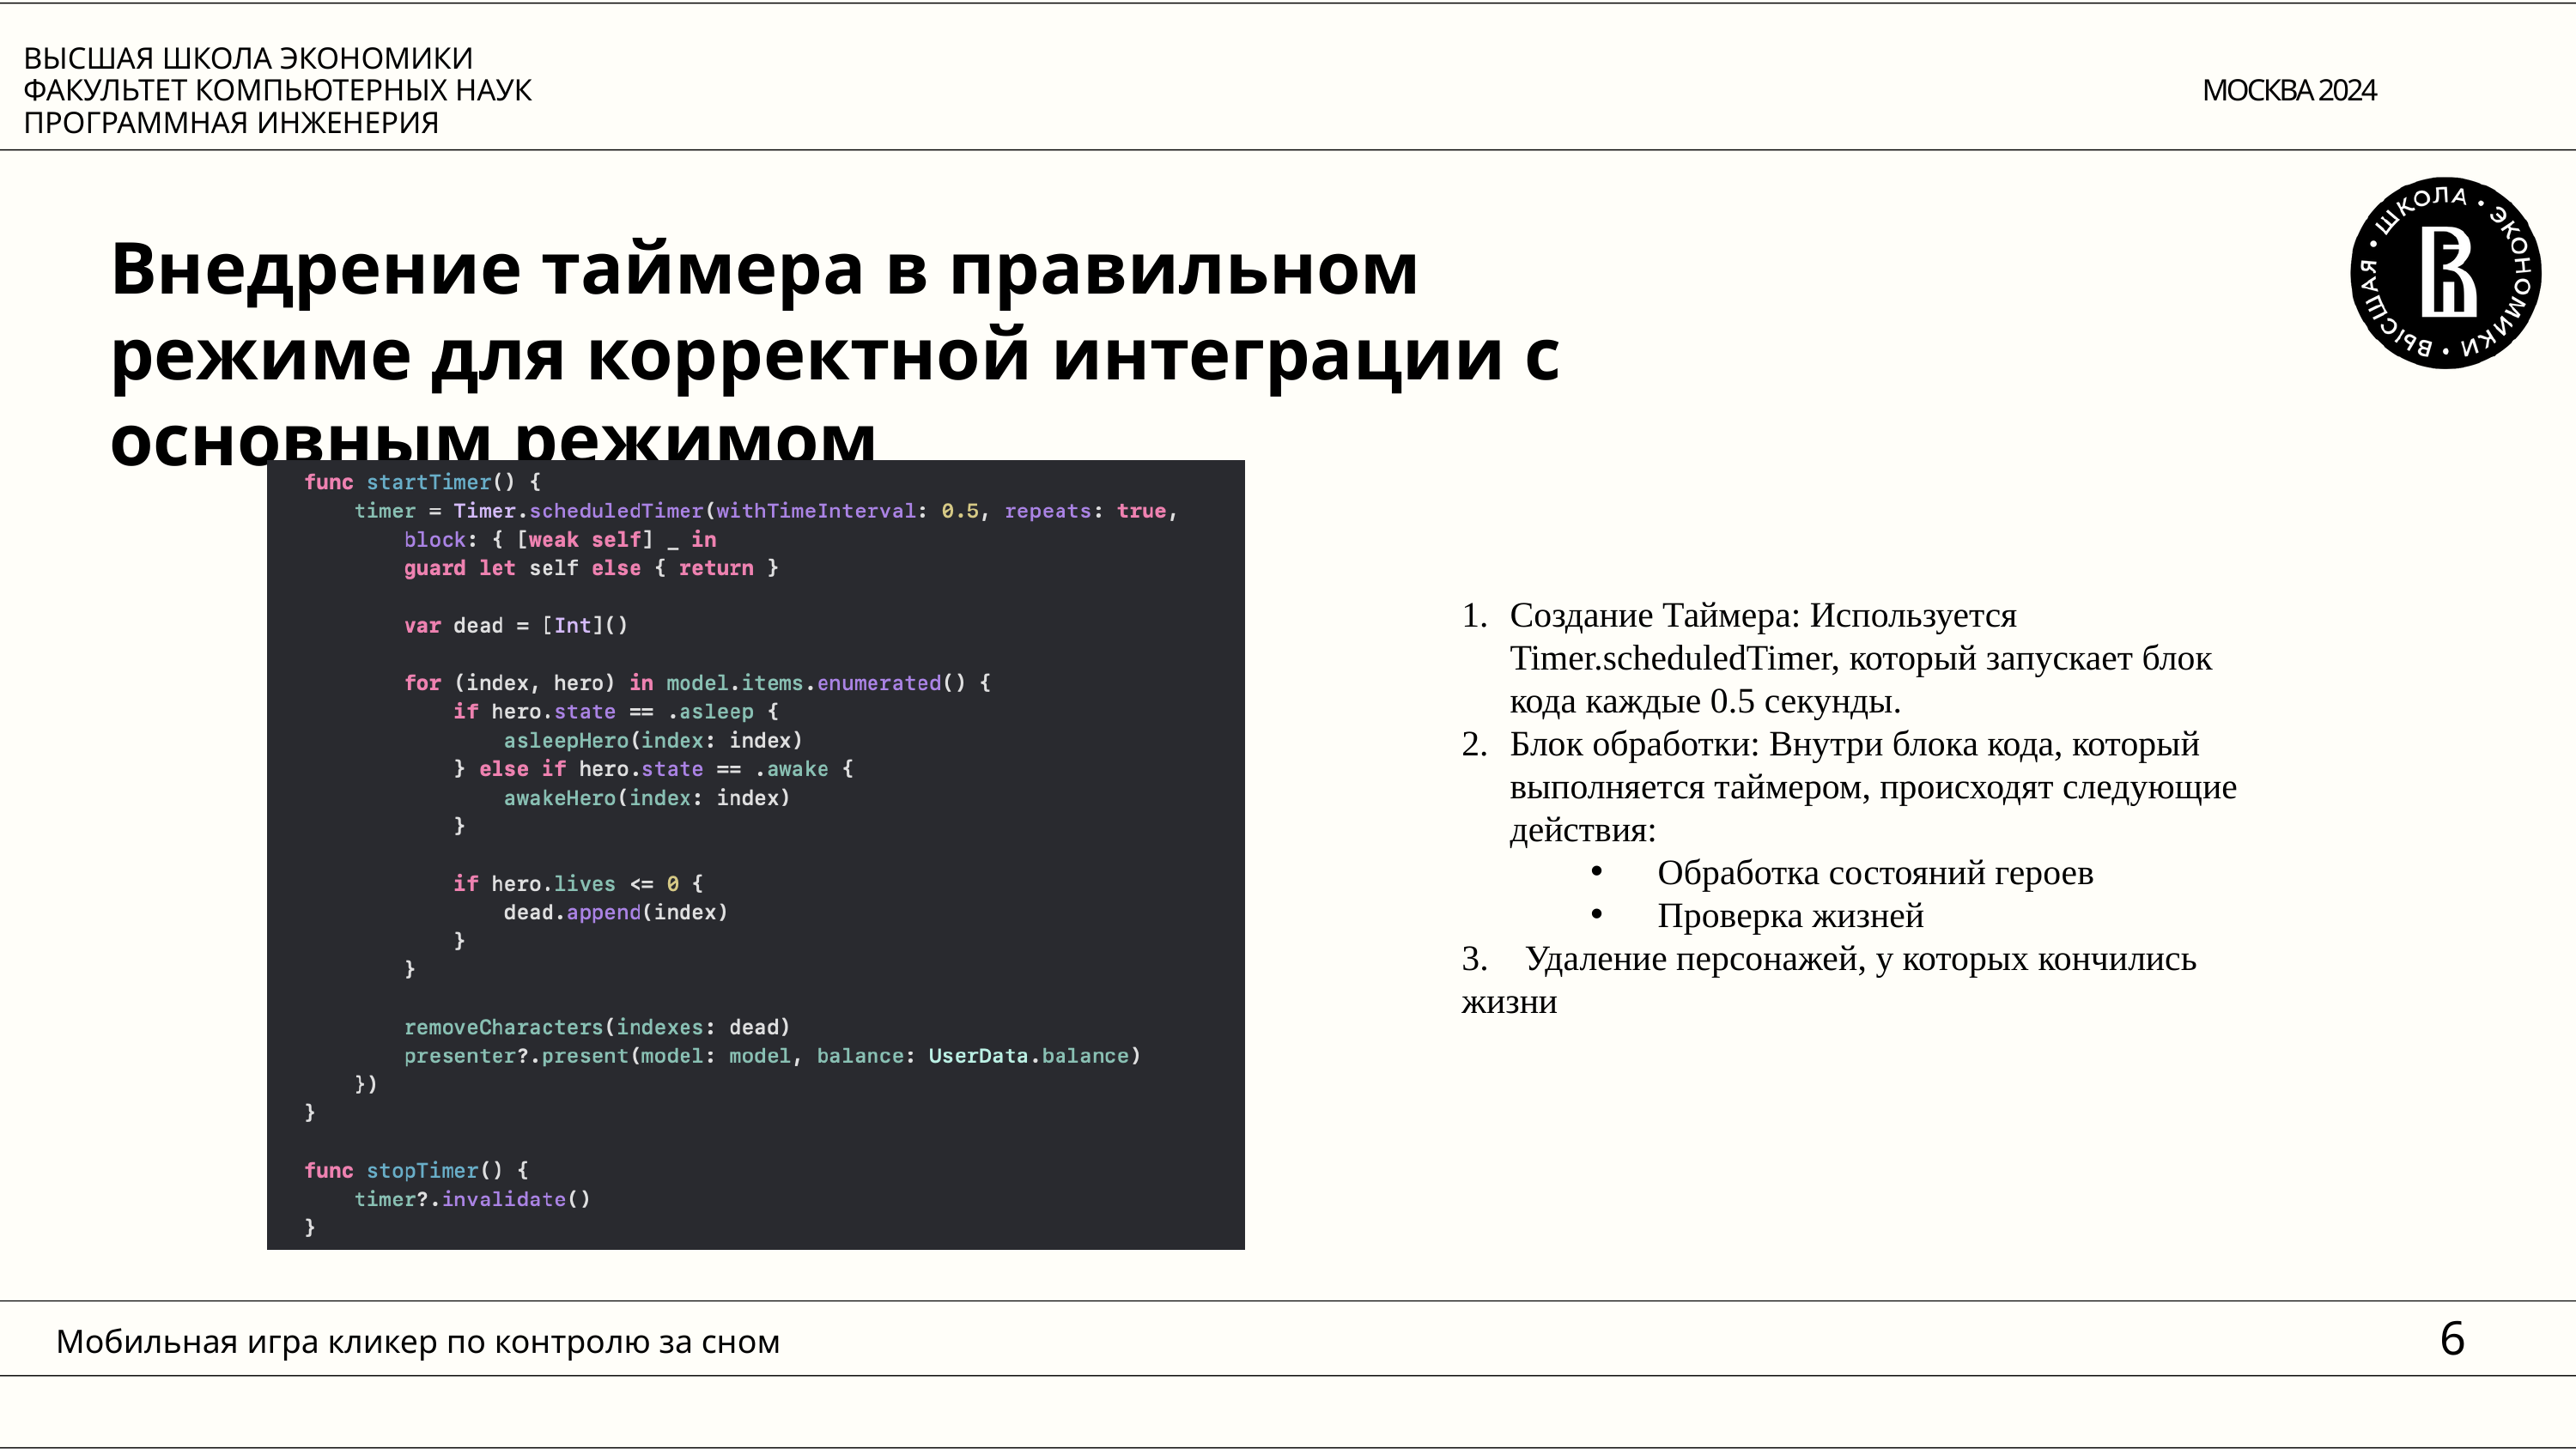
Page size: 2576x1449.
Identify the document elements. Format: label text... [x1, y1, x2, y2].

text_box Создание Таймера: Используется Timer.scheduledTimer, который запускает блок кода каждые 0.5 секунды. Блок обработки: Внутри блока кода, который выполняется таймером, происходят следующие действия: Обработка состояний героев Проверка жизней 3. Удаление персонажей, у которых кончились жизни [1449, 585, 2265, 1028]
slide_number 6 [2434, 1312, 2476, 1449]
picture [2320, 150, 2576, 391]
text_box ВЫСШАЯ ШКОЛА ЭКОНОМИКИ ФАКУЛЬТЕТ КОМПЬЮТЕРНЫХ НАУК ПРОГРАММНАЯ ИНЖЕНЕРИЯ [21, 42, 1355, 172]
text_box Внедрение таймера в правильном режиме для корректной интеграции с основным режимом [107, 220, 1739, 481]
text_box Мобильная игра кликер по контролю за сном [42, 1314, 951, 1405]
text_box МОСКВА 2024 [2200, 70, 2490, 107]
picture [267, 460, 1246, 1250]
